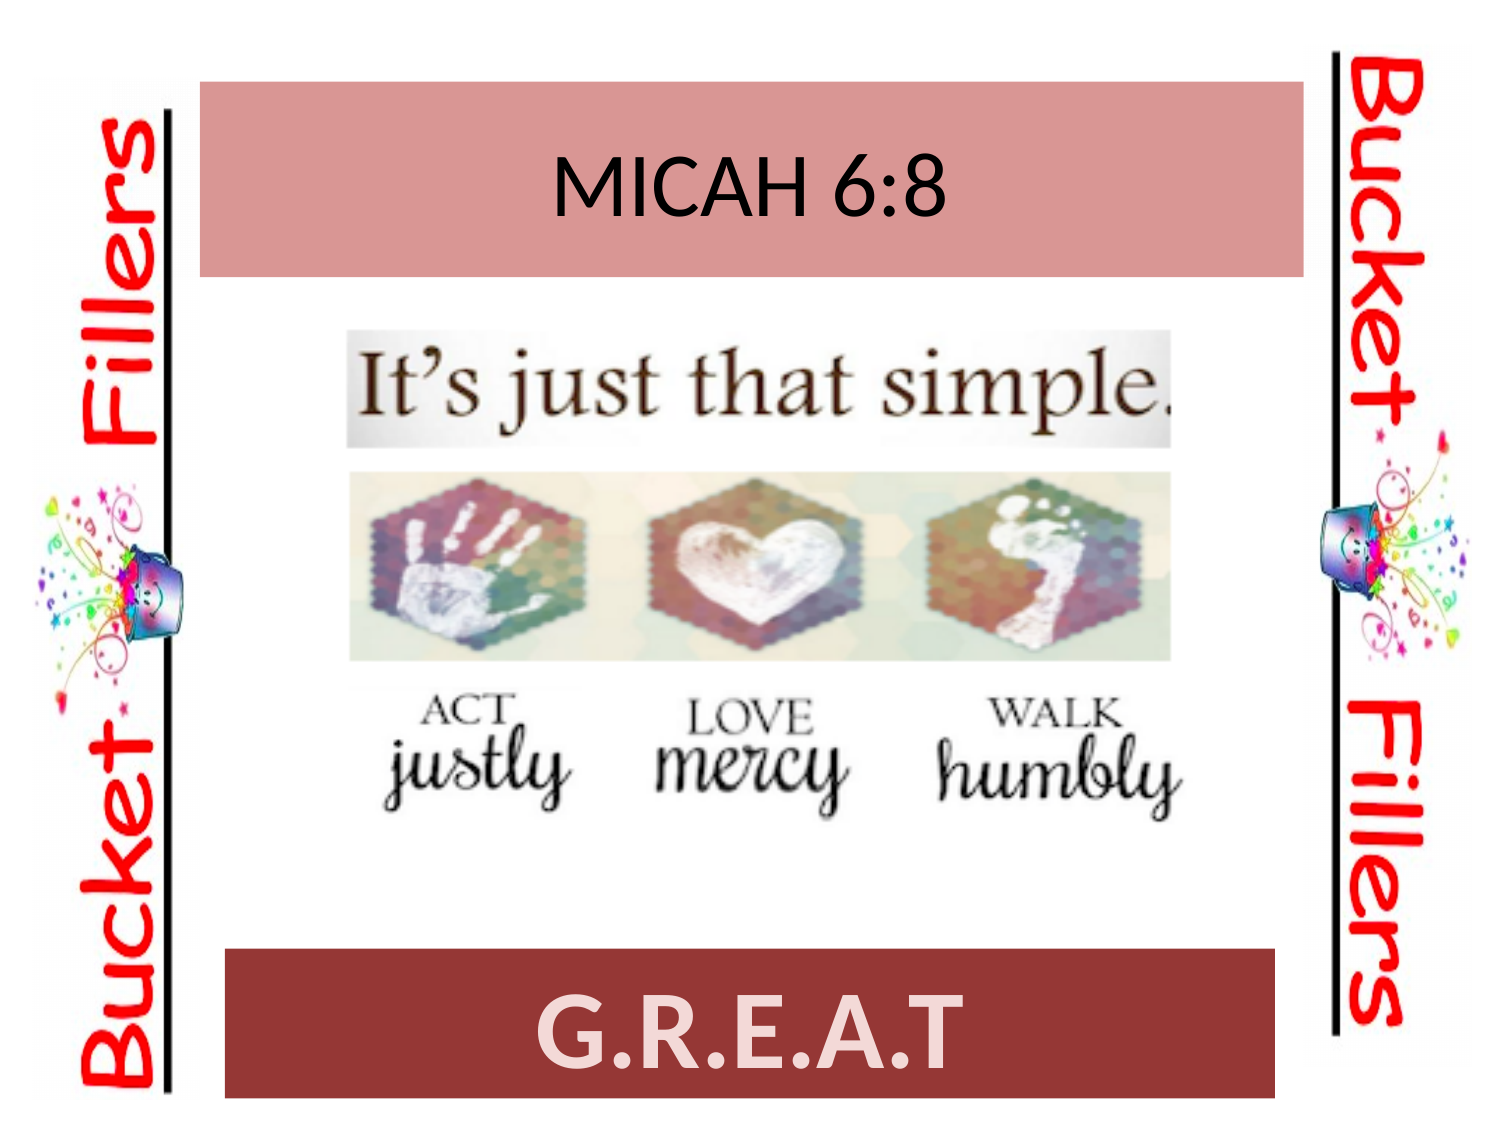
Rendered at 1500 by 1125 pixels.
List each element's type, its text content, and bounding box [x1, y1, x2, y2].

text_box G.R.E.A.T [224, 948, 1275, 1099]
title MICAH 6:8 [200, 81, 1303, 278]
picture [0, 46, 1500, 1099]
